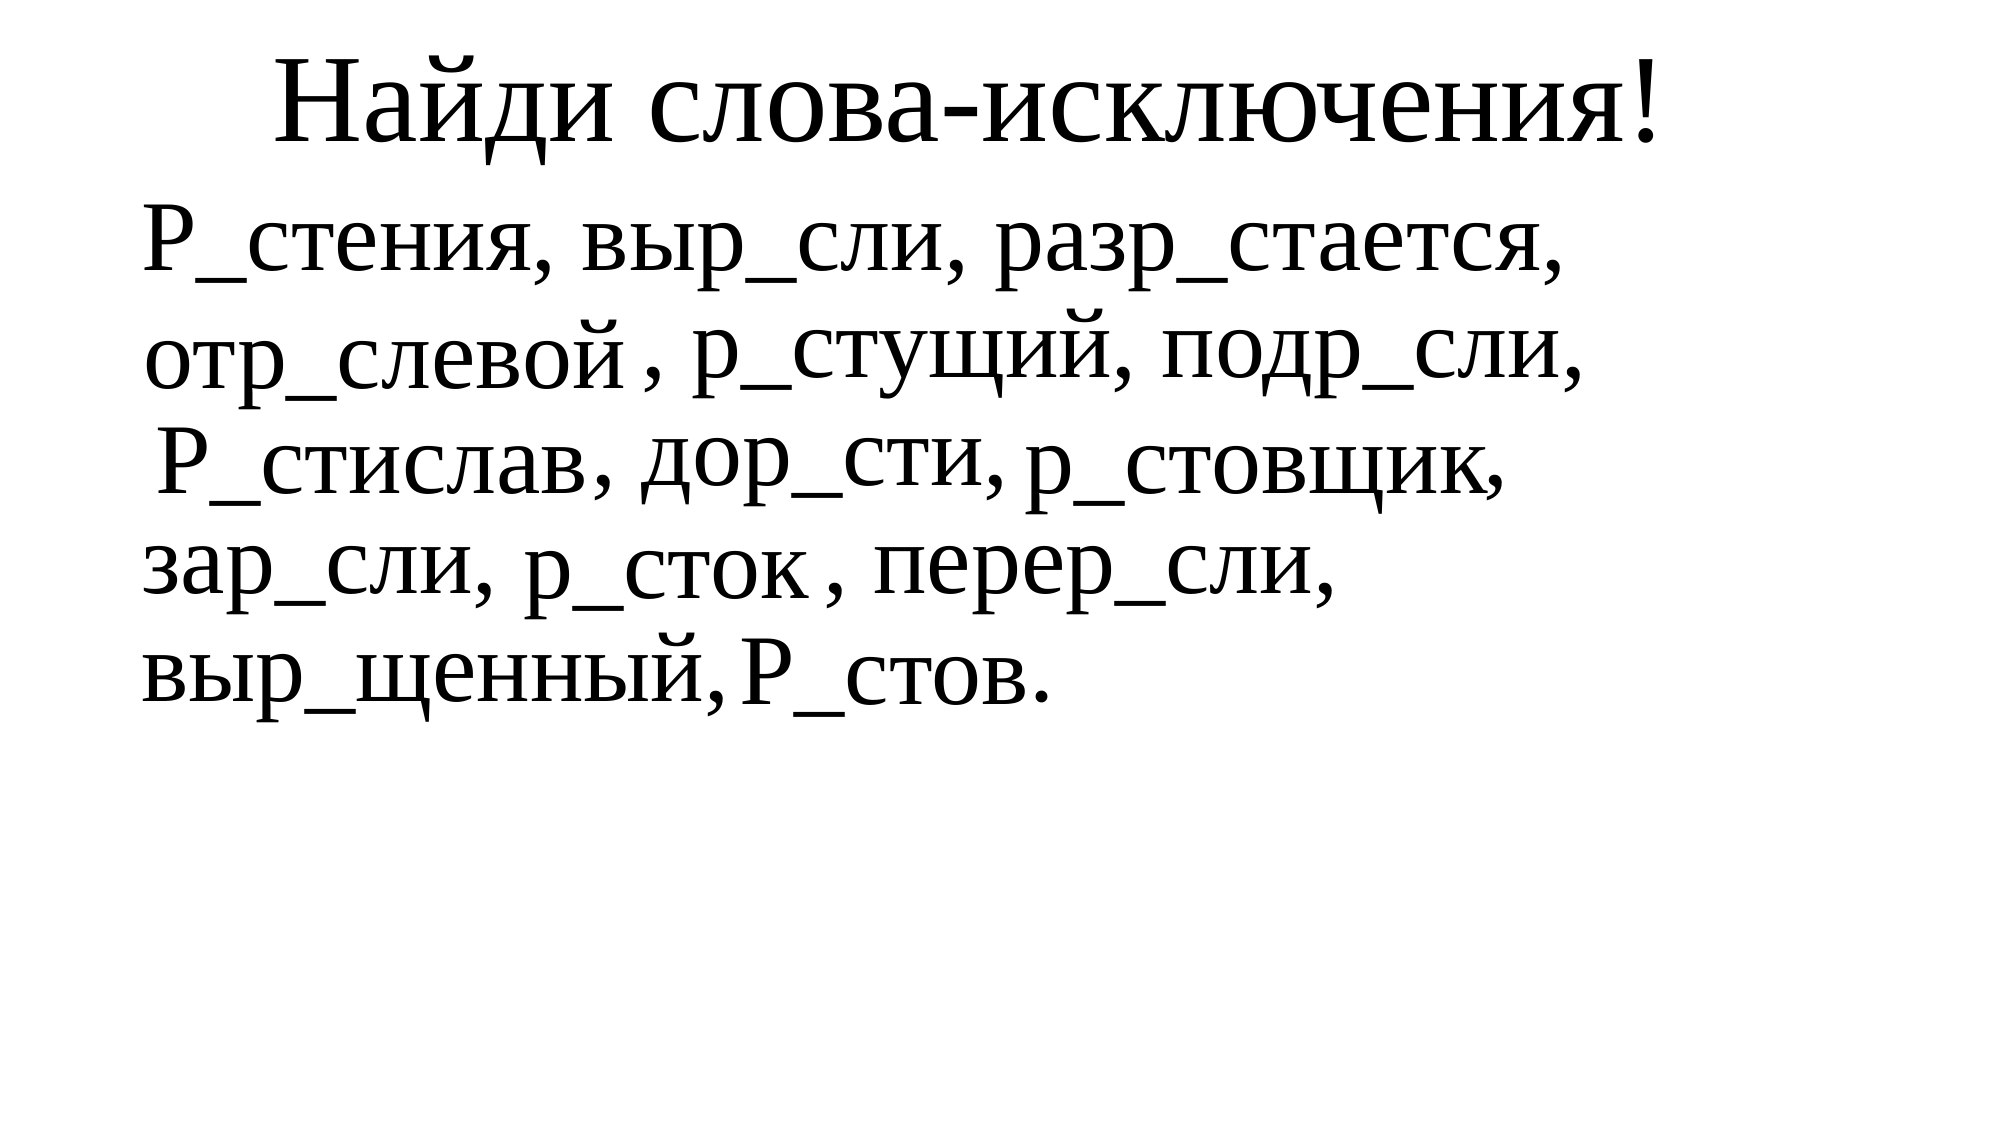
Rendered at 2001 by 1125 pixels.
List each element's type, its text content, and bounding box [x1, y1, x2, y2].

title Найди слова-исключения! [220, 23, 1721, 176]
text_box р_сток [508, 491, 824, 627]
text_box отр_слевой [128, 281, 642, 417]
text_box Р_стов [724, 596, 1044, 732]
subtitle Р_стения, выр_сли, разр_стается, ……….. , р_стущий, подр_сли, ……….. , дор_сти, ………….., зар_сли, …… , перер_сли, выр_щенный, . [126, 176, 1890, 841]
text_box Р_стислав [140, 386, 604, 522]
text_box р_стовщик [1009, 386, 1503, 522]
